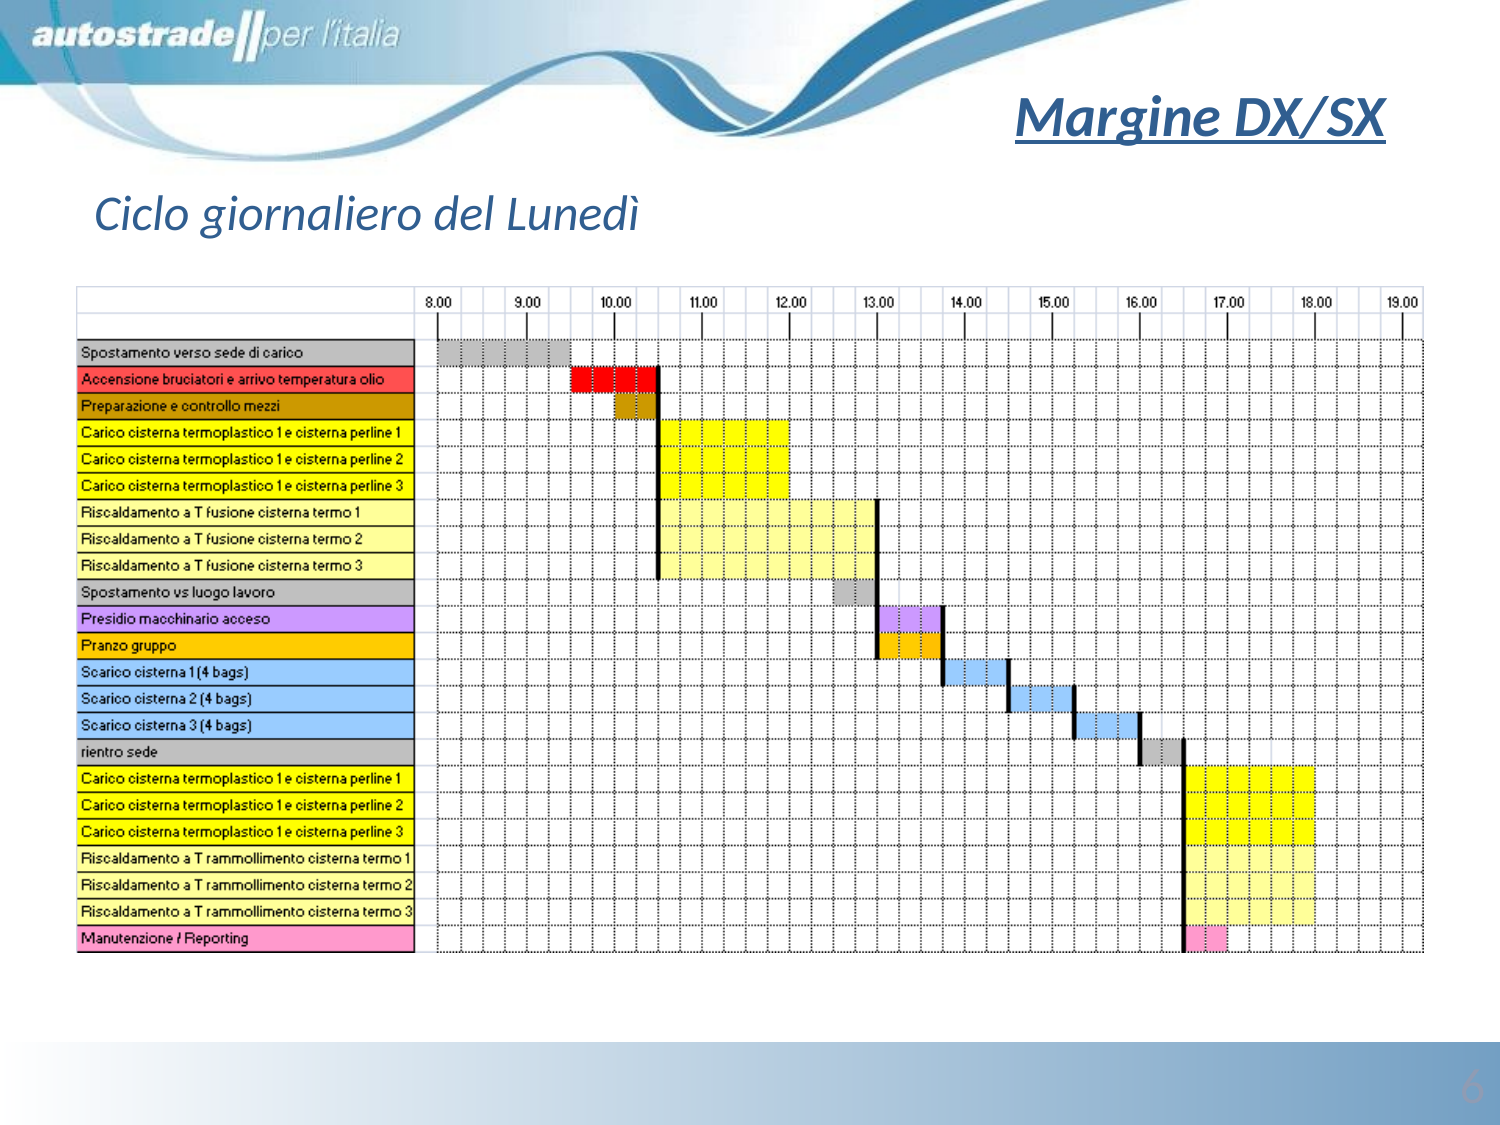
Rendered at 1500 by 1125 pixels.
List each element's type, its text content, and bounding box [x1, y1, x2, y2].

text_box Ciclo giornaliero del Lunedì [79, 172, 656, 248]
picture [76, 286, 1424, 953]
picture [0, 0, 1207, 176]
text_box Margine DX/SX [1000, 70, 1401, 156]
slide_number 5 [0, 1042, 1500, 1125]
